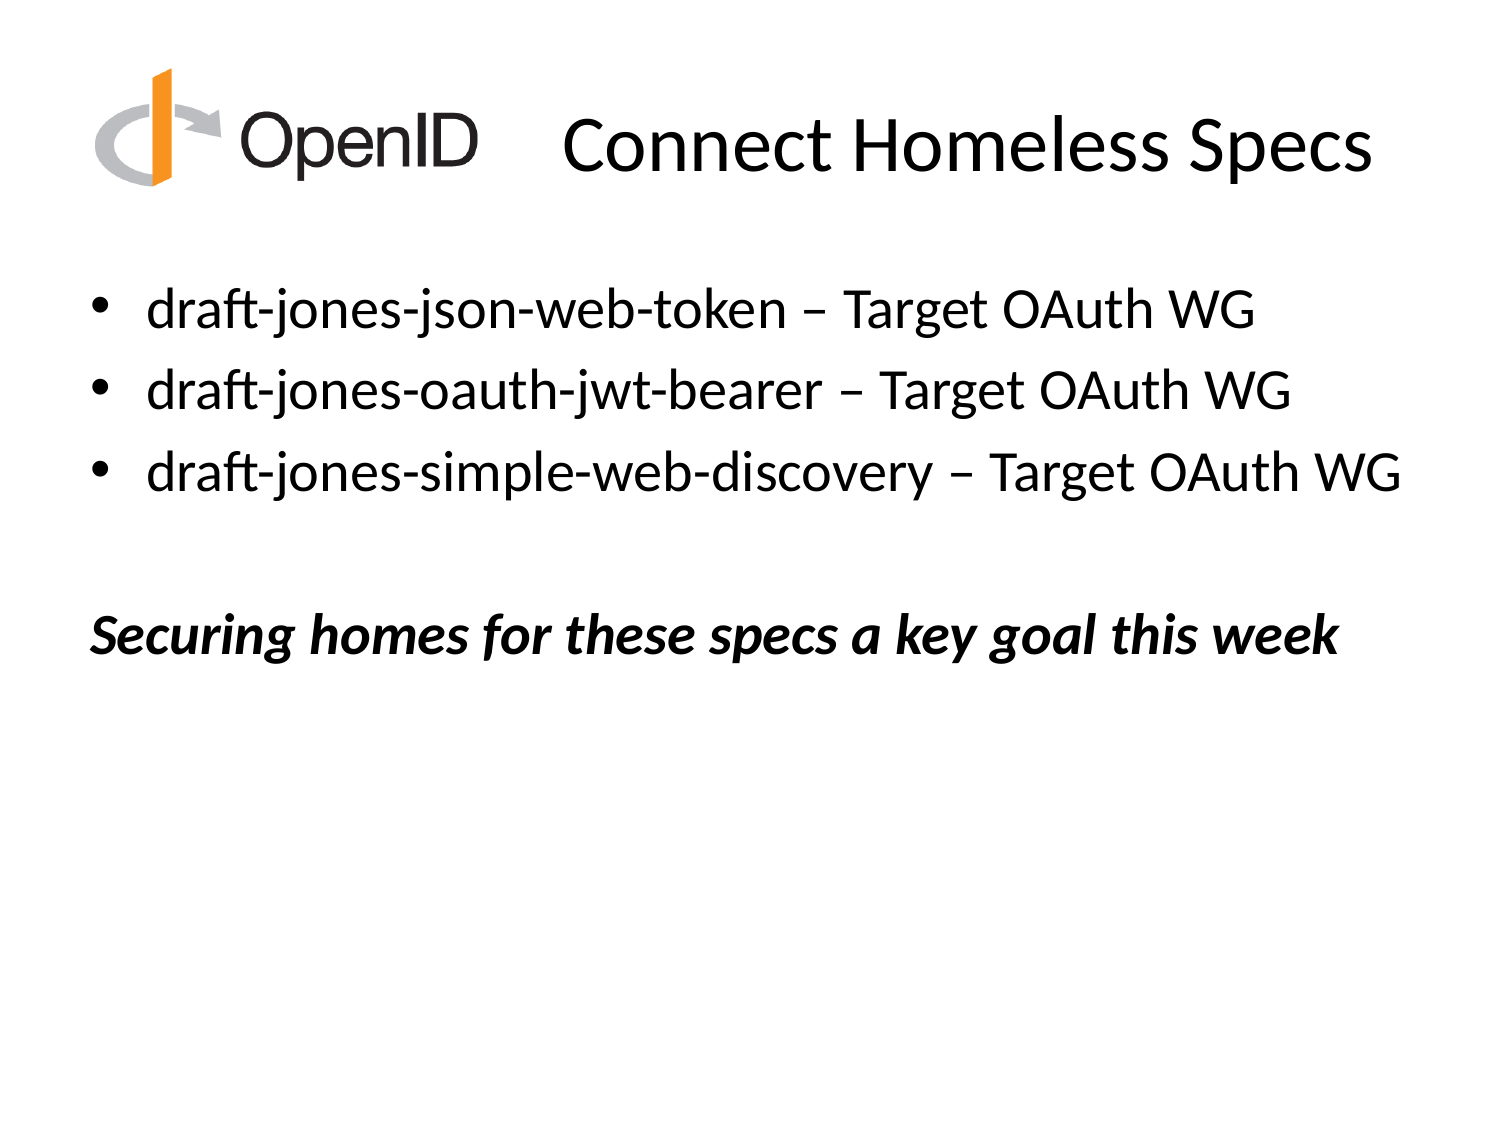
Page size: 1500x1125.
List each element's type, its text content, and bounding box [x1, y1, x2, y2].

title Connect Homeless Specs [512, 45, 1425, 233]
picture [64, 44, 513, 225]
list draft-jones-json-web-token – Target OAuth WG draft-jones-oauth-jwt-bearer – Target OAuth WG draft-jones-simple-web-discovery – Target OAuth WG Securing homes for these specs a key goal this week [75, 262, 1425, 1005]
